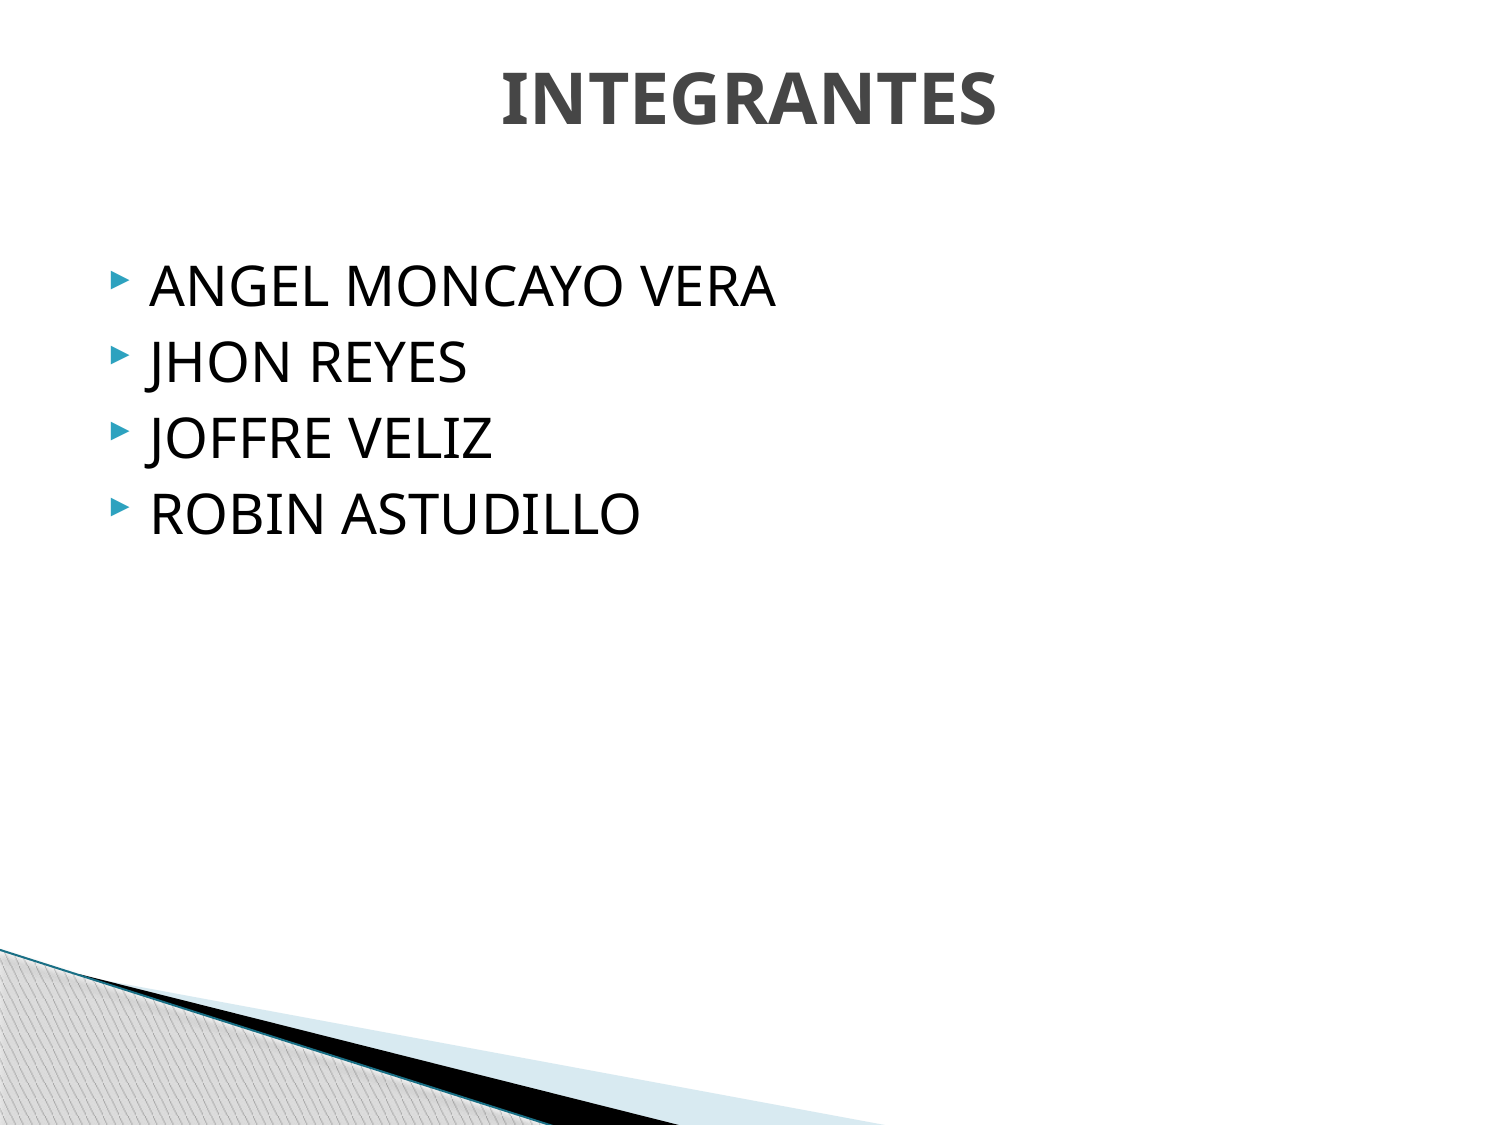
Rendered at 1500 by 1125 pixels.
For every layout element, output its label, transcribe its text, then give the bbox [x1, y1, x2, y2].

title INTEGRANTES [75, 45, 1425, 233]
list ANGEL MONCAYO VERA JHON REYES JOFFRE VELIZ ROBIN ASTUDILLO [75, 243, 1425, 986]
